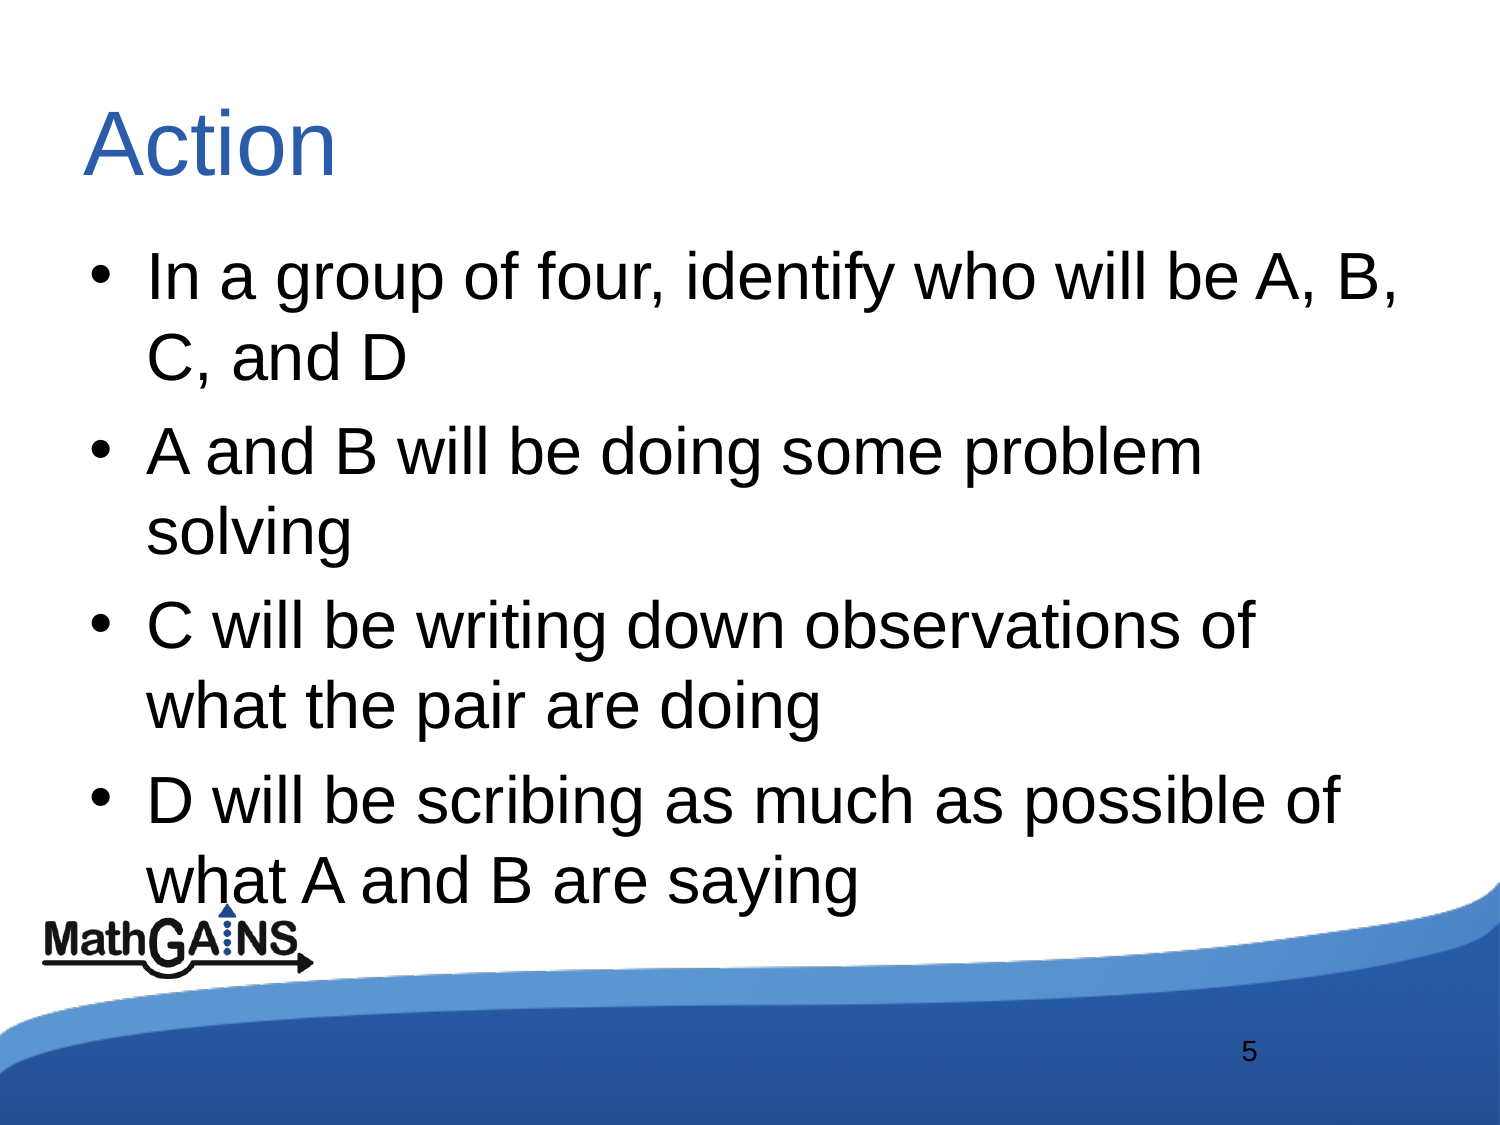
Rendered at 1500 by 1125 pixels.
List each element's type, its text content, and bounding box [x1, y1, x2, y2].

list In a group of four, identify who will be A, B, C, and D A and B will be doing some problem solving C will be writing down observations of what the pair are doing D will be scribing as much as possible of what A and B are saying [74, 224, 1426, 926]
picture [0, 878, 1500, 1125]
slide_number 5 [1223, 1023, 1277, 1075]
title Action [74, 14, 1426, 224]
